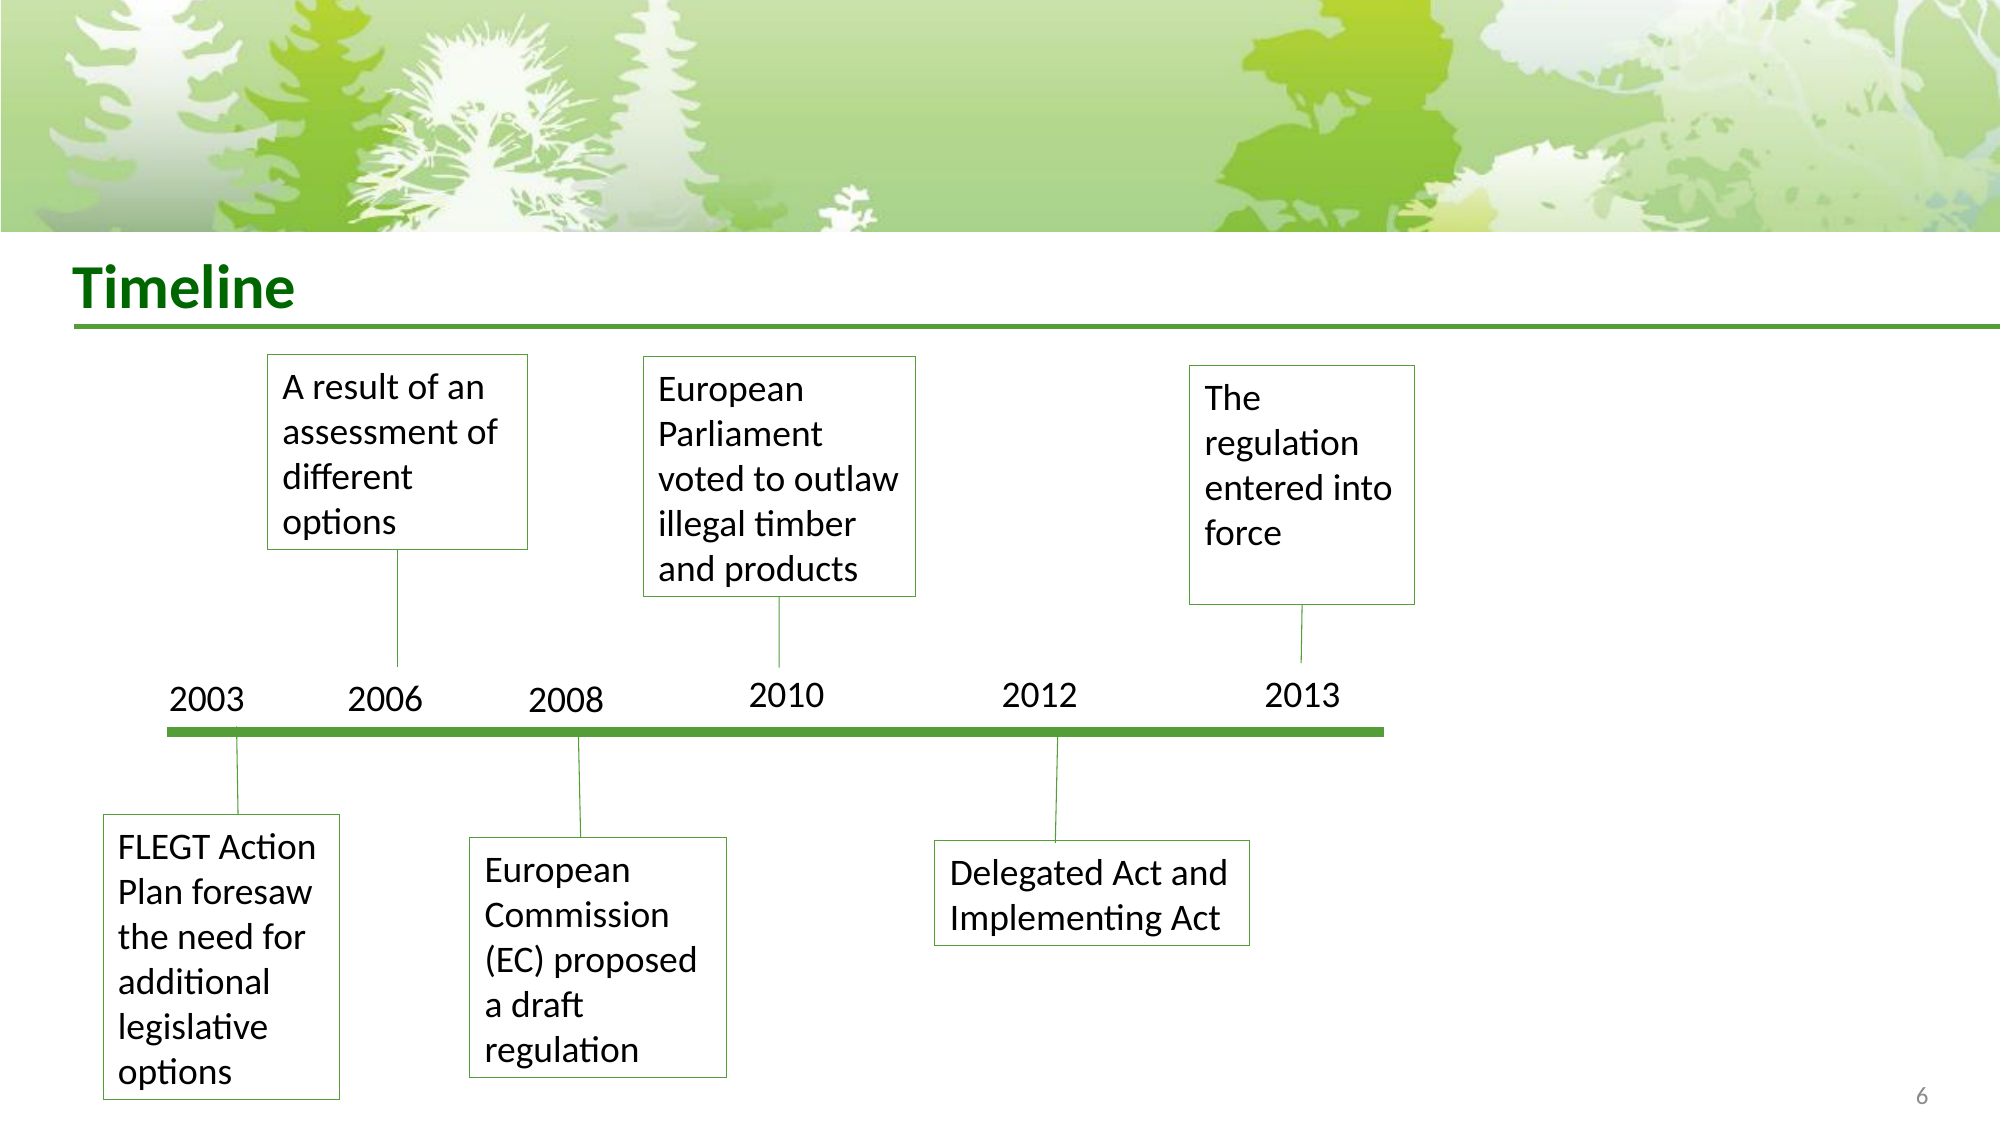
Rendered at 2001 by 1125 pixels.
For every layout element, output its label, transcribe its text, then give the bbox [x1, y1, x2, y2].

text_box 2012 [986, 663, 1129, 723]
text_box Timeline [57, 194, 1480, 383]
text_box European Commission (EC) proposed a draft regulation [469, 837, 727, 1078]
text_box 2008 [513, 667, 644, 728]
text_box 2006 [332, 666, 463, 727]
text_box 2010 [733, 663, 876, 723]
text_box 2013 [1249, 663, 1451, 723]
picture [0, 0, 2000, 232]
slide_number 6 [1493, 1065, 1944, 1125]
text_box FLEGT Action Plan foresaw the need for additional legislative options [103, 814, 340, 1100]
text_box 2003 [153, 666, 320, 727]
text_box Delegated Act and Implementing Act [934, 840, 1250, 946]
text_box European Parliament voted to outlaw illegal timber and products [643, 383, 916, 597]
text_box The regulation entered into force [1189, 383, 1415, 605]
text_box A result of an assessment of different options [267, 383, 528, 550]
